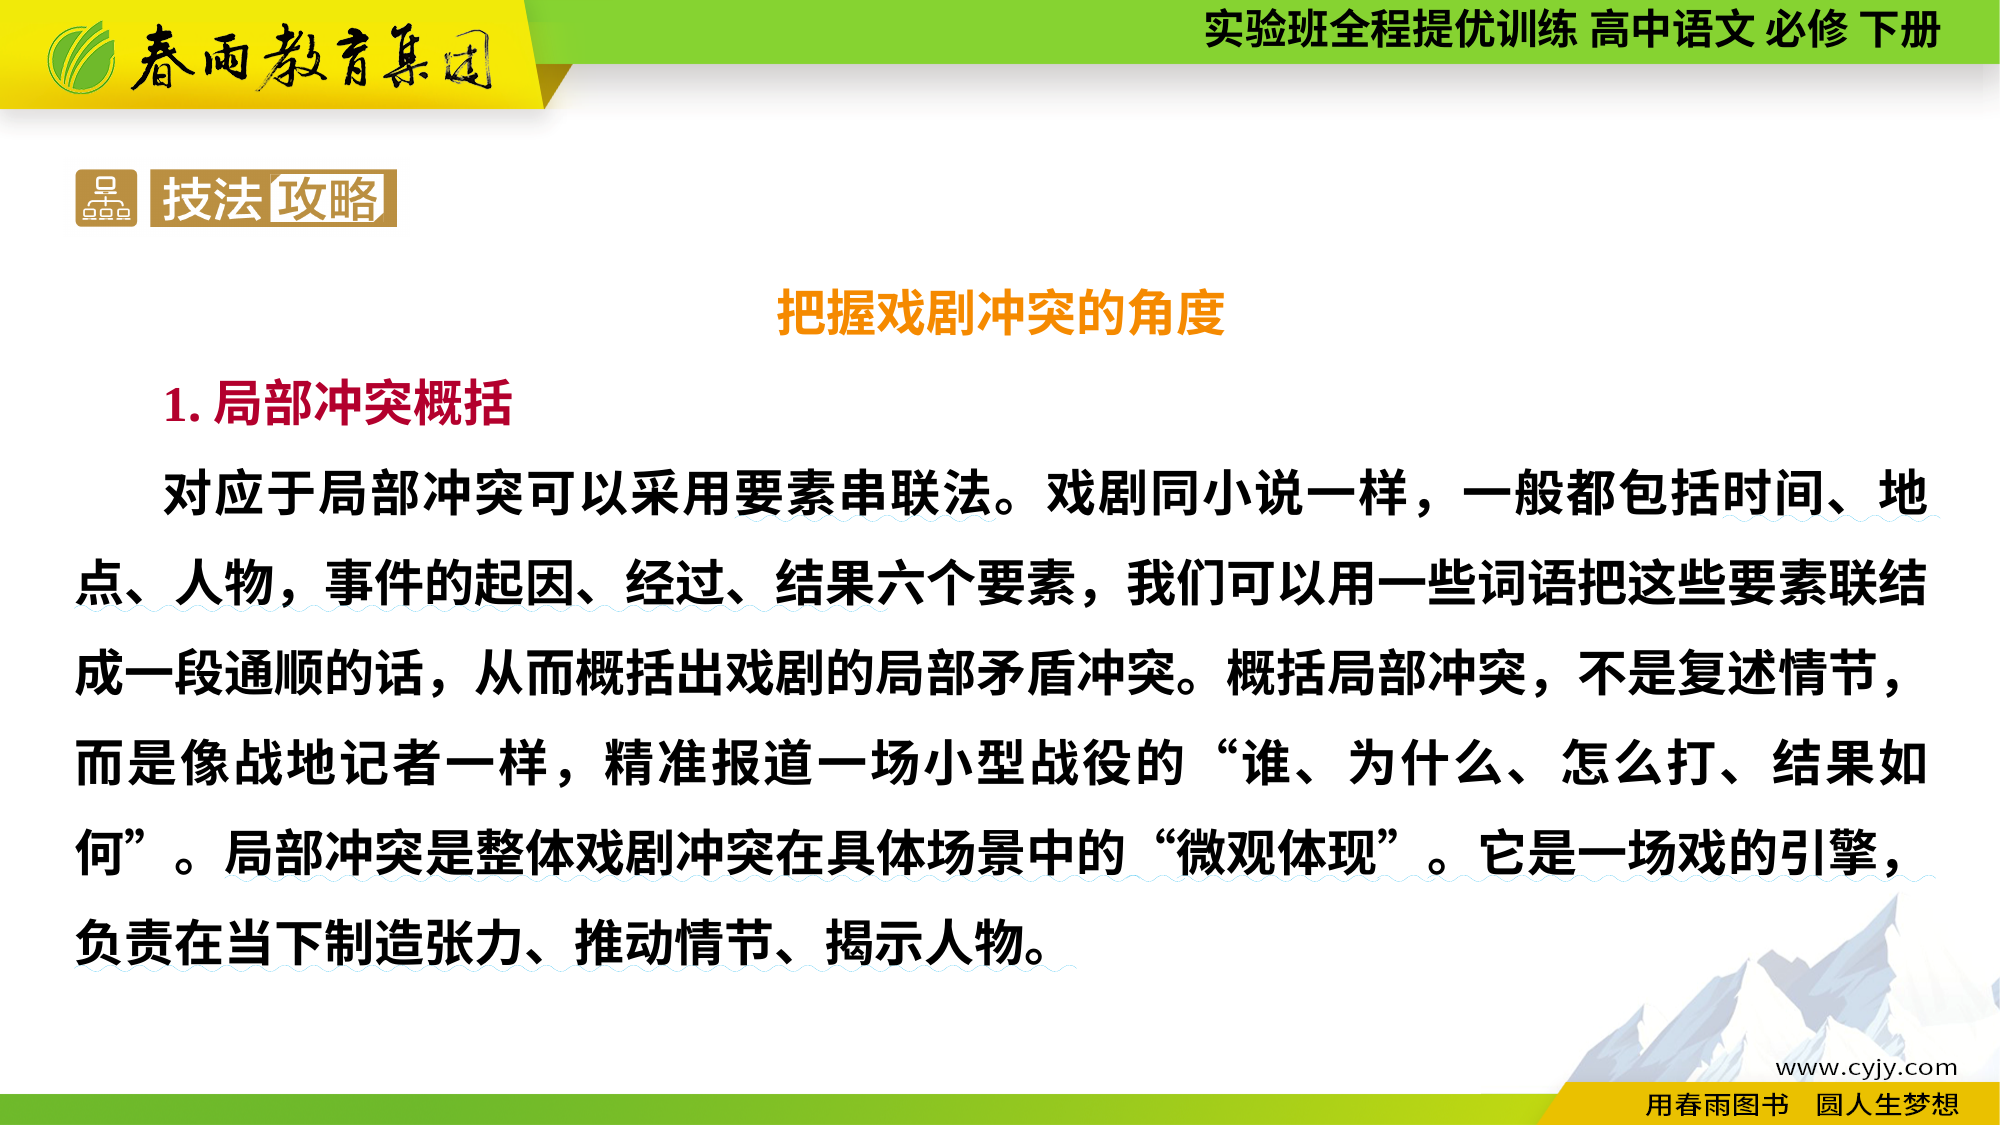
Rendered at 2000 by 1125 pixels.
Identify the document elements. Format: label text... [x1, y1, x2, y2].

list 把握戏剧冲突的角度 1.局部冲突概括 对应于局部冲突可以采用要素串联法。戏剧同小说一样，一般都包括时间、地点、人物，事件的起因、经过、结果六个要素，我们可以用一些词语把这些要素联结成一段通顺的话，从而概括出戏剧的局部矛盾冲突。概括局部冲突，不是复述情节，而是像战地记者一样，精准报道一场小型战役的“谁、为什么、怎么打、结果如何”。局部冲突是整体戏剧冲突在具体场景中的“微观体现”。它是一场戏的引擎，负责在当下制造张力、推动情节、揭示人物。 [59, 243, 1944, 975]
picture [0, 0, 2000, 1125]
